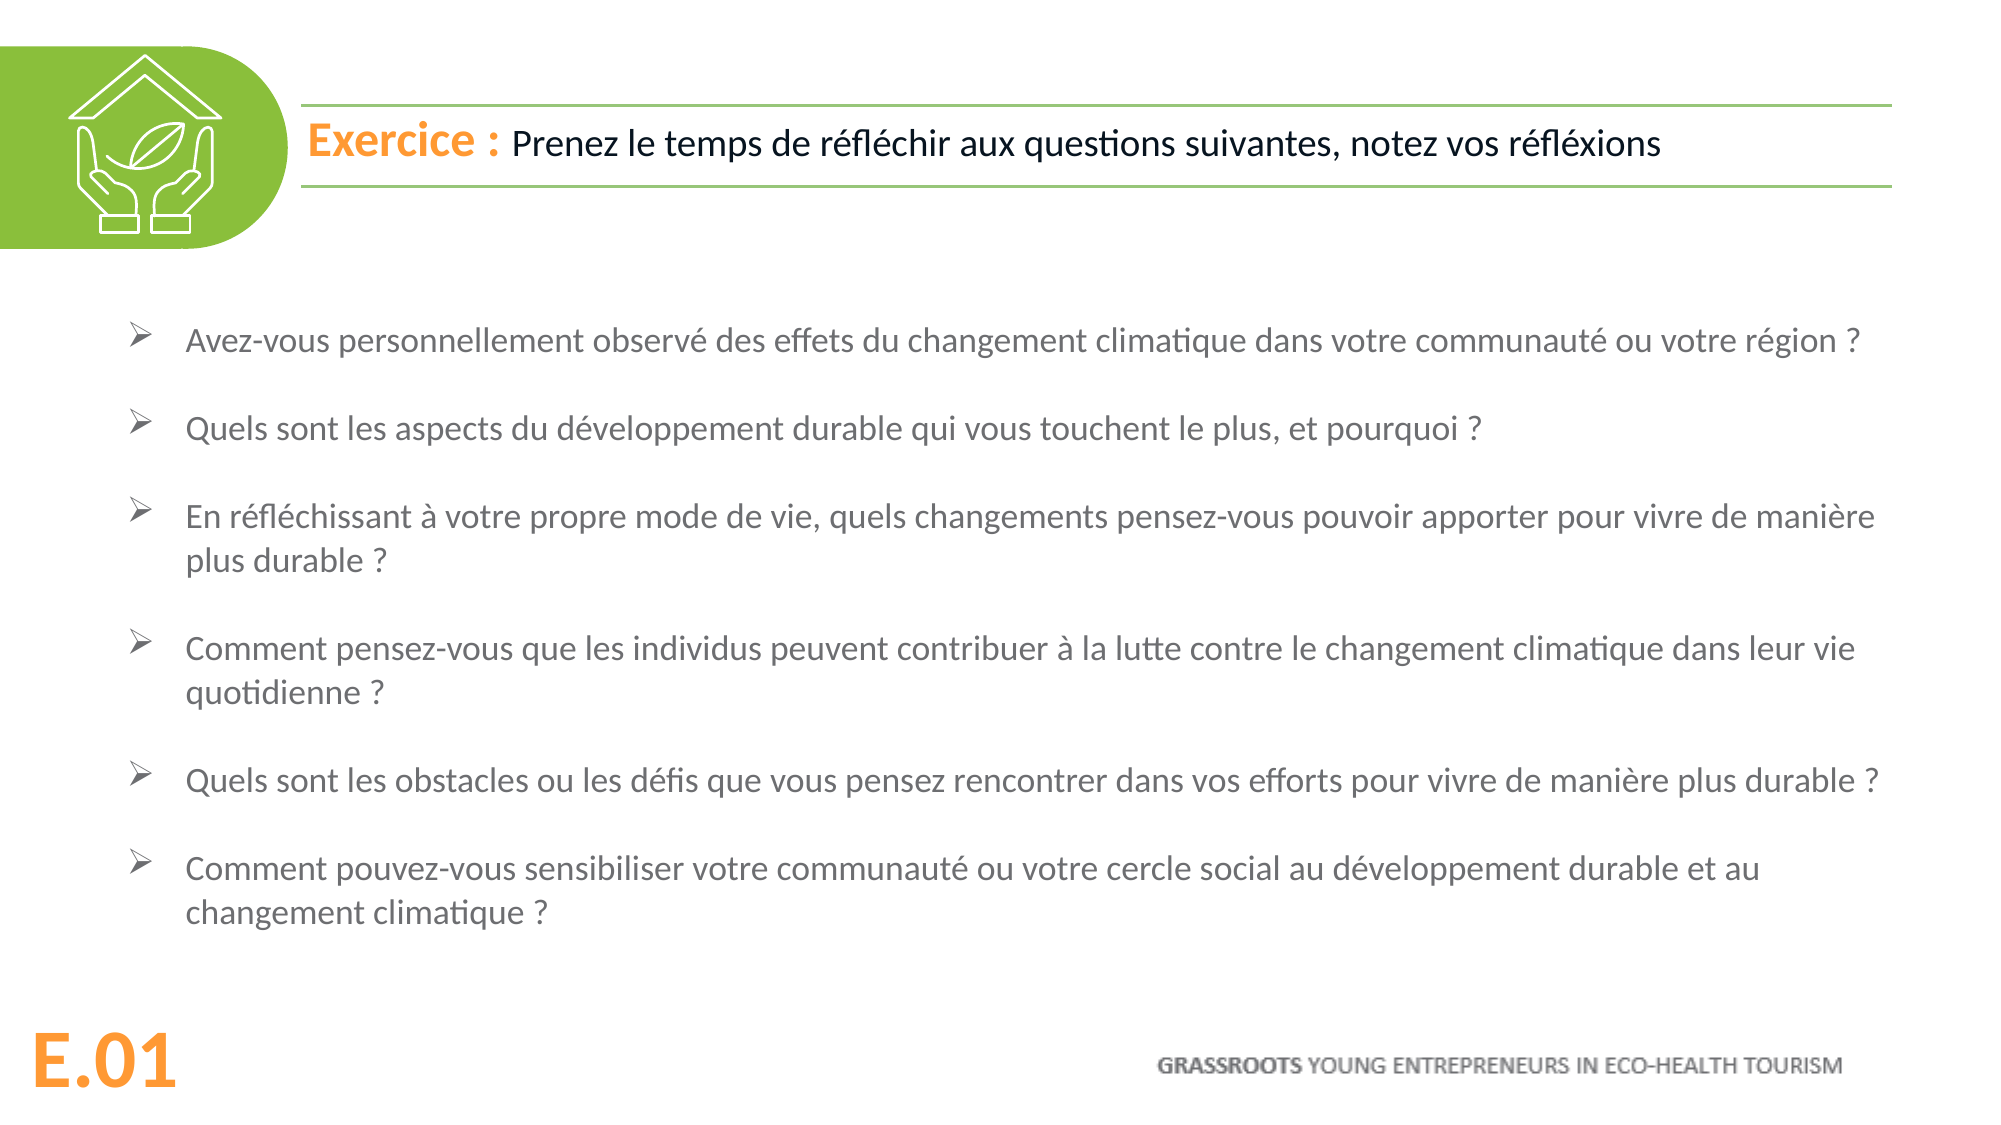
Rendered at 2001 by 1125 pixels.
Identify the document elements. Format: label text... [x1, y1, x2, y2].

list Exercice : Prenez le temps de réfléchir aux questions suivantes, notez vos réfléxions [287, 77, 1893, 249]
text_box [0, 46, 288, 249]
list Avez-vous personnellement observé des effets du changement climatique dans votre communauté ou votre région ? Quels sont les aspects du développement durable qui vous touchent le plus, et pourquoi ? En réfléchissant à votre propre mode de vie, quels changements pensez-vous pouvoir apporter pour vivre de manière plus durable ? Comment pensez-vous que les individus peuvent contribuer à la lutte contre le changement climatique dans leur vie quotidienne ? Quels sont les obstacles ou les défis que vous pensez rencontrer dans vos efforts pour vivre de manière plus durable ? Comment pouvez-vous sensibiliser votre communauté ou votre cercle social au développement durable et au changement climatique ? [106, 296, 1904, 964]
picture [1137, 1045, 1852, 1091]
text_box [68, 54, 222, 233]
text_box E.01 [11, 1019, 300, 1125]
